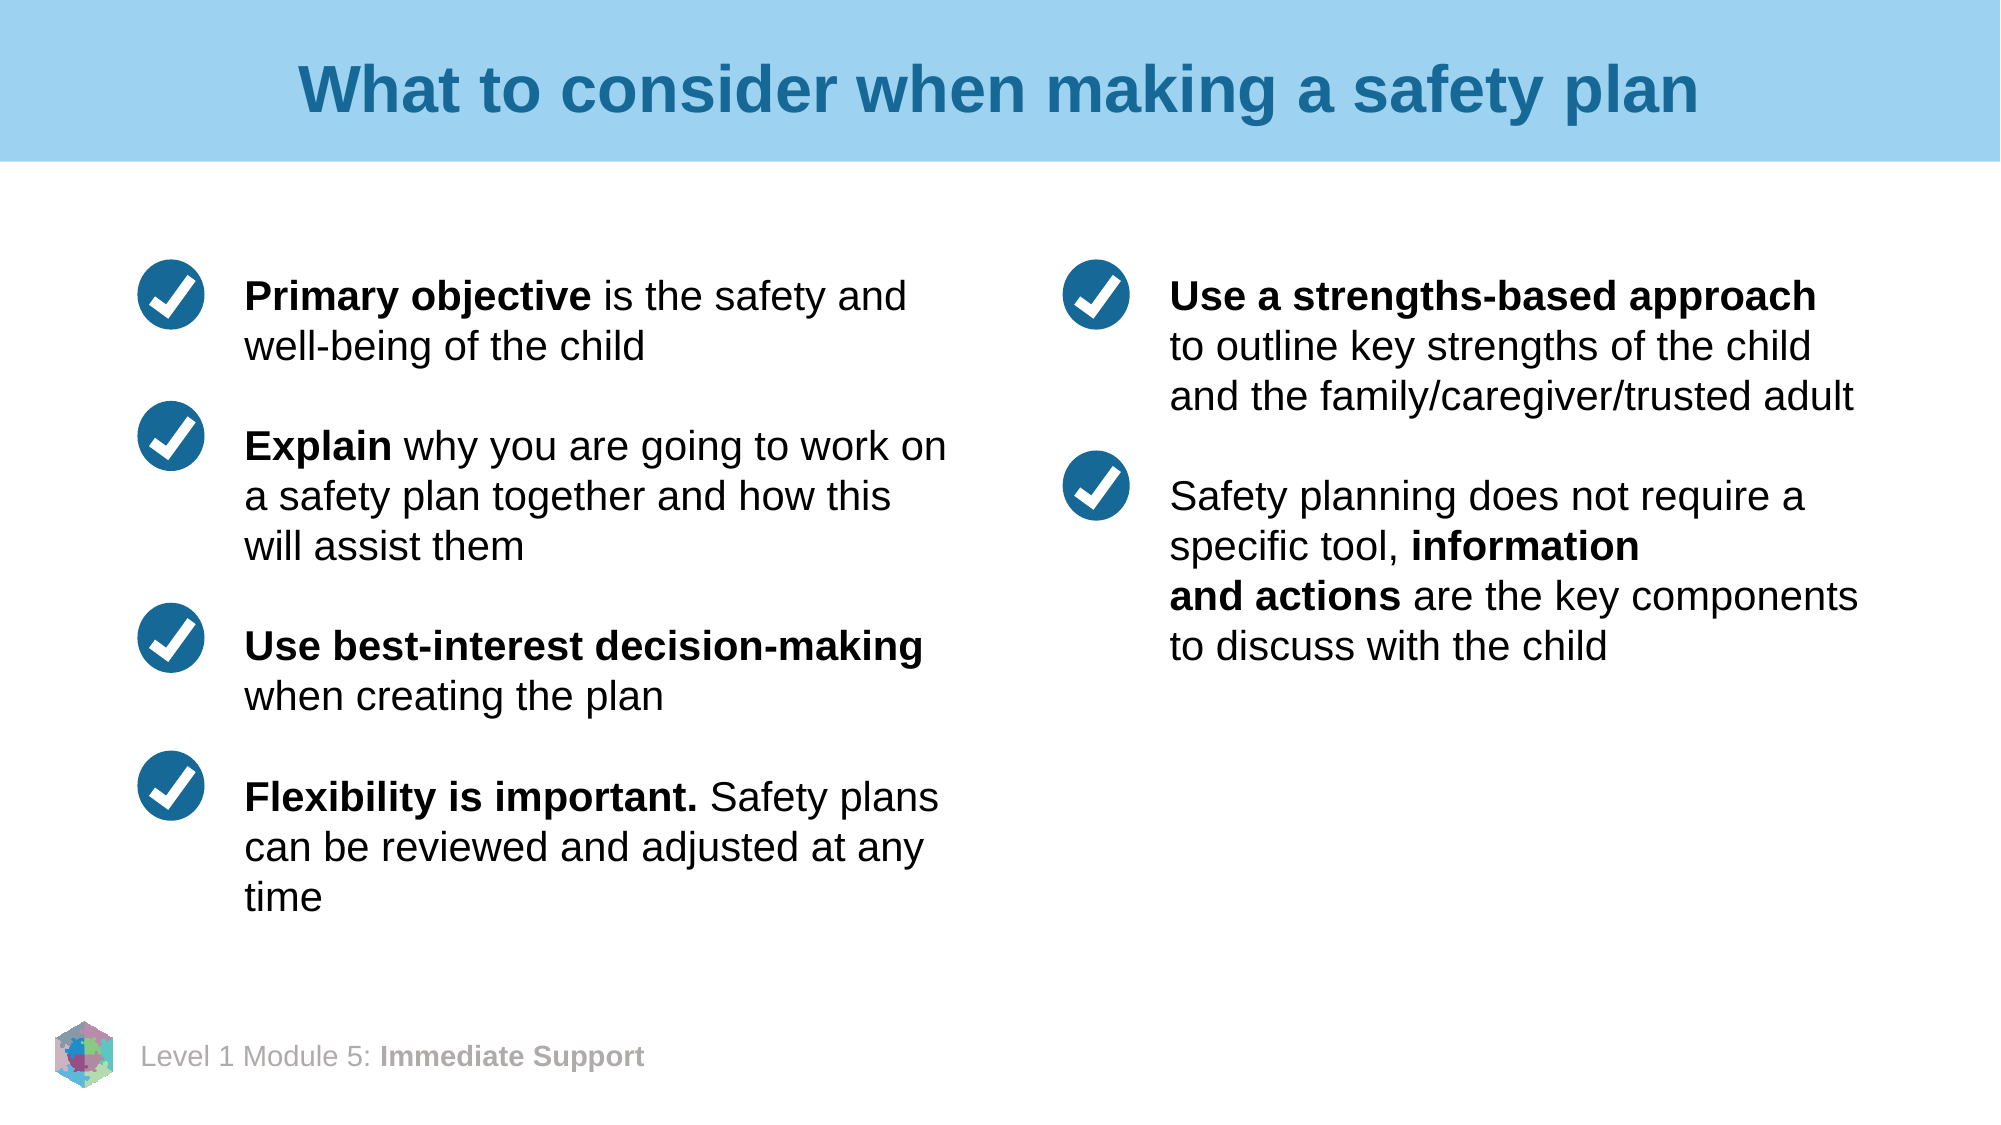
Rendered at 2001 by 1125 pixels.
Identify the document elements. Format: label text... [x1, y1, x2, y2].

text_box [137, 750, 205, 821]
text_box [137, 602, 205, 673]
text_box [1062, 450, 1130, 521]
picture [55, 1021, 113, 1088]
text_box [137, 400, 205, 471]
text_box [1062, 259, 1130, 330]
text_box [137, 259, 205, 330]
text_box Primary objective is the safety and well-being of the child Explain why you are going to work on a safety plan together and how this will assist them Use best-interest decision-making when creating the plan Flexibility is important. Safety plans can be reviewed and adjusted at any time [229, 261, 971, 927]
title What to consider when making a safety plan [137, 19, 1863, 163]
text_box Use a strengths-based approach to outline key strengths of the child and the family/caregiver/trusted adult Safety planning does not require a specific tool, information and actions are the key components to discuss with the child [1154, 261, 1896, 677]
